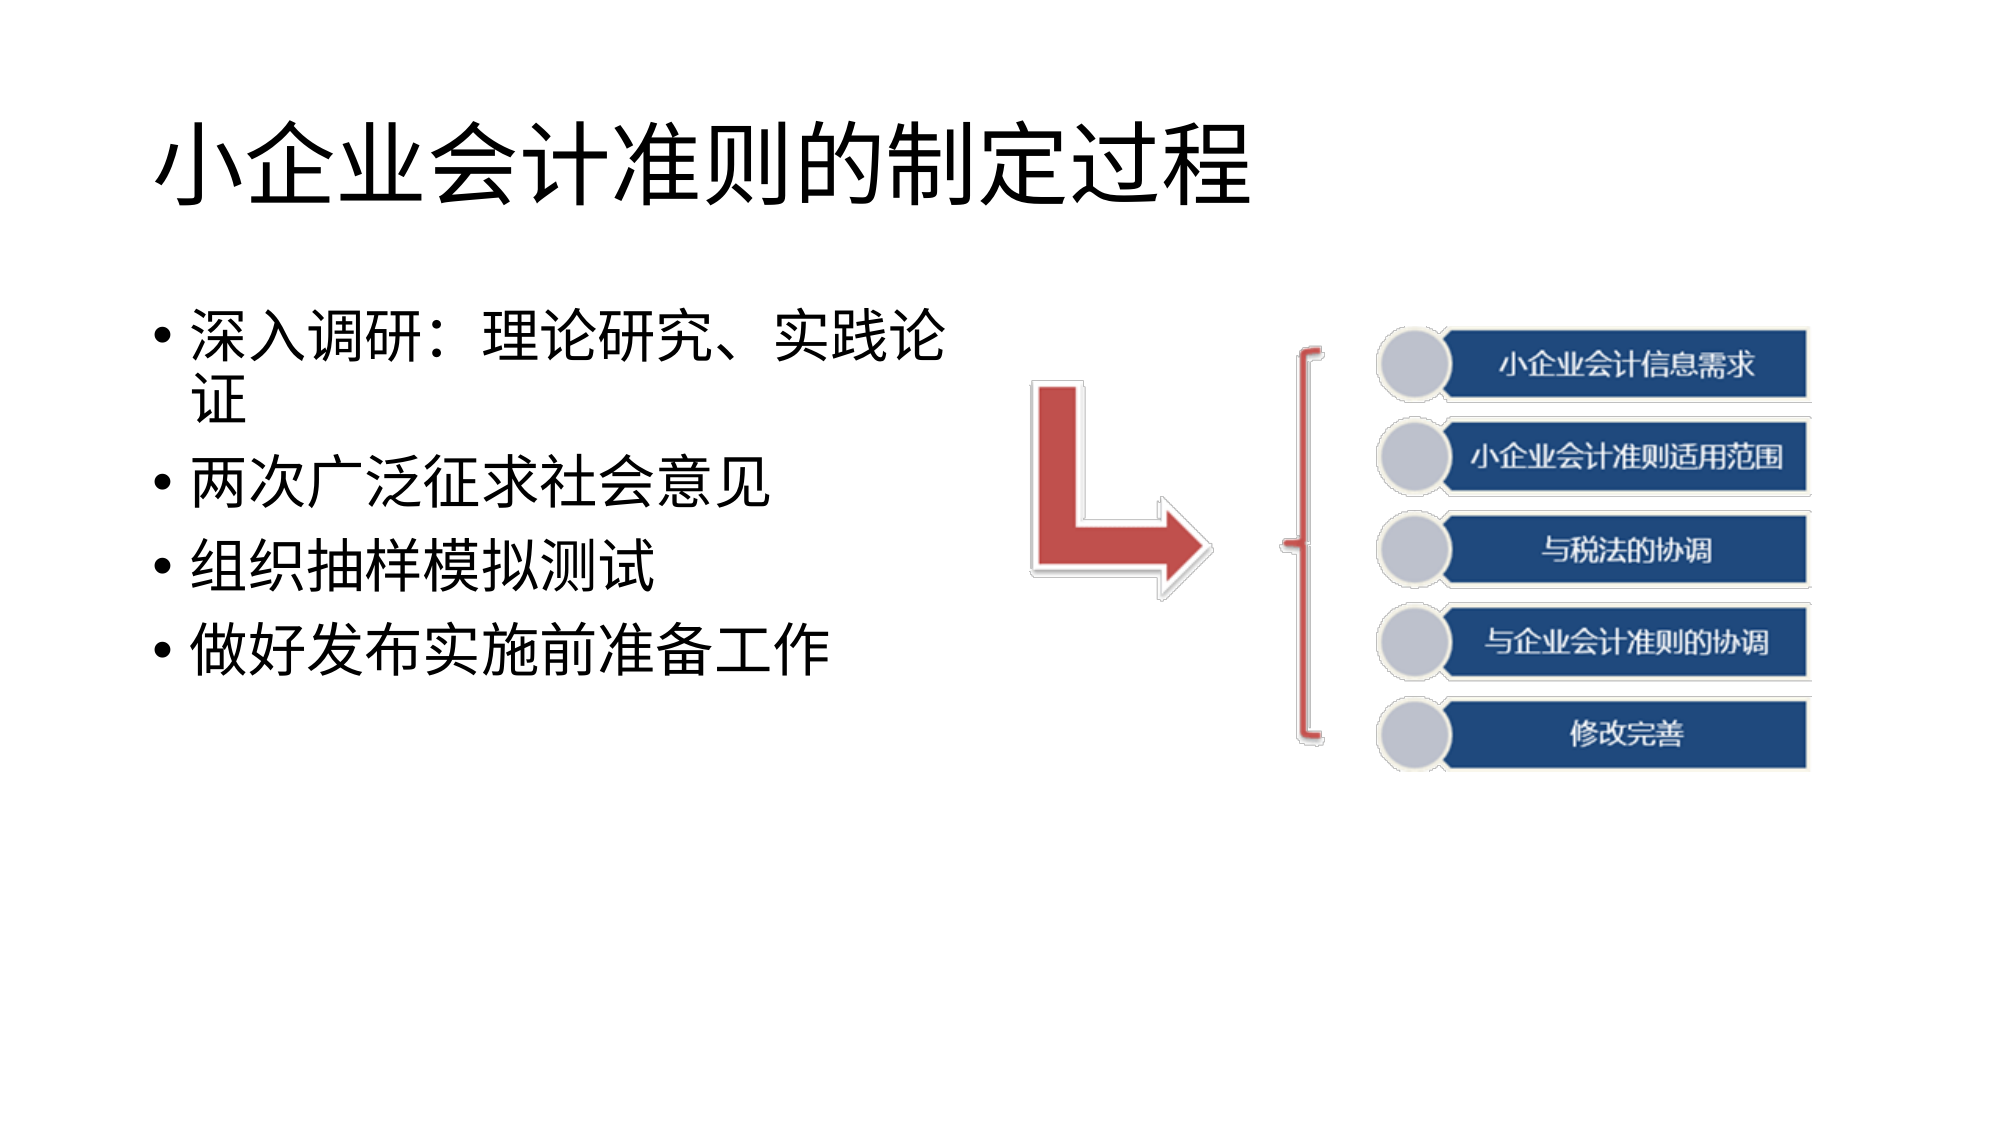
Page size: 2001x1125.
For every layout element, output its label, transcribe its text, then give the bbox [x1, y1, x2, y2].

list 深入调研：理论研究、实践论证 两次广泛征求社会意见 组织抽样模拟测试 做好发布实施前准备工作 [137, 299, 988, 1014]
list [1029, 326, 1812, 772]
title 小企业会计准则的制定过程 [137, 59, 1863, 278]
